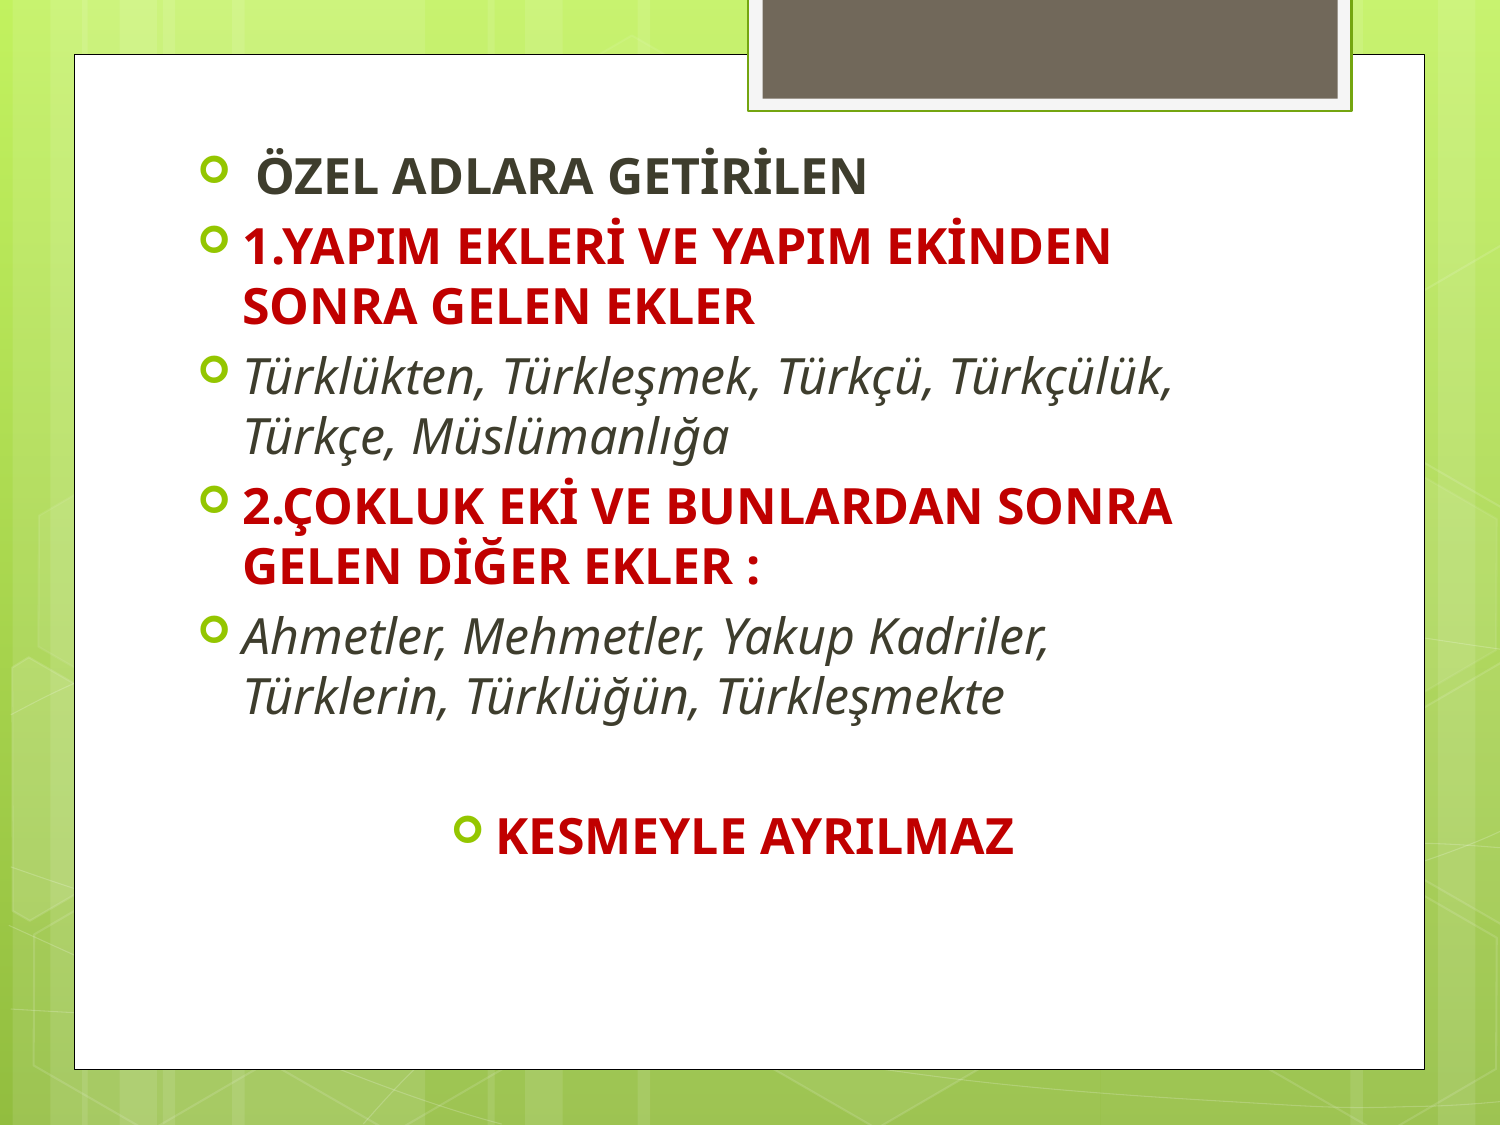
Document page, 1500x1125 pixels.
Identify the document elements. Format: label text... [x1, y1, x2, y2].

list ÖZEL ADLARA GETİRİLEN 1.YAPIM EKLERİ VE YAPIM EKİNDEN SONRA GELEN EKLER Türklükten, Türkleşmek, Türkçü, Türkçülük, Türkçe, Müslümanlığa 2.ÇOKLUK EKİ VE BUNLARDAN SONRA GELEN DİĞER EKLER : Ahmetler, Mehmetler, Yakup Kadriler, Türklerin, Türklüğün, Türkleşmekte KESMEYLE AYRILMAZ [171, 137, 1283, 957]
